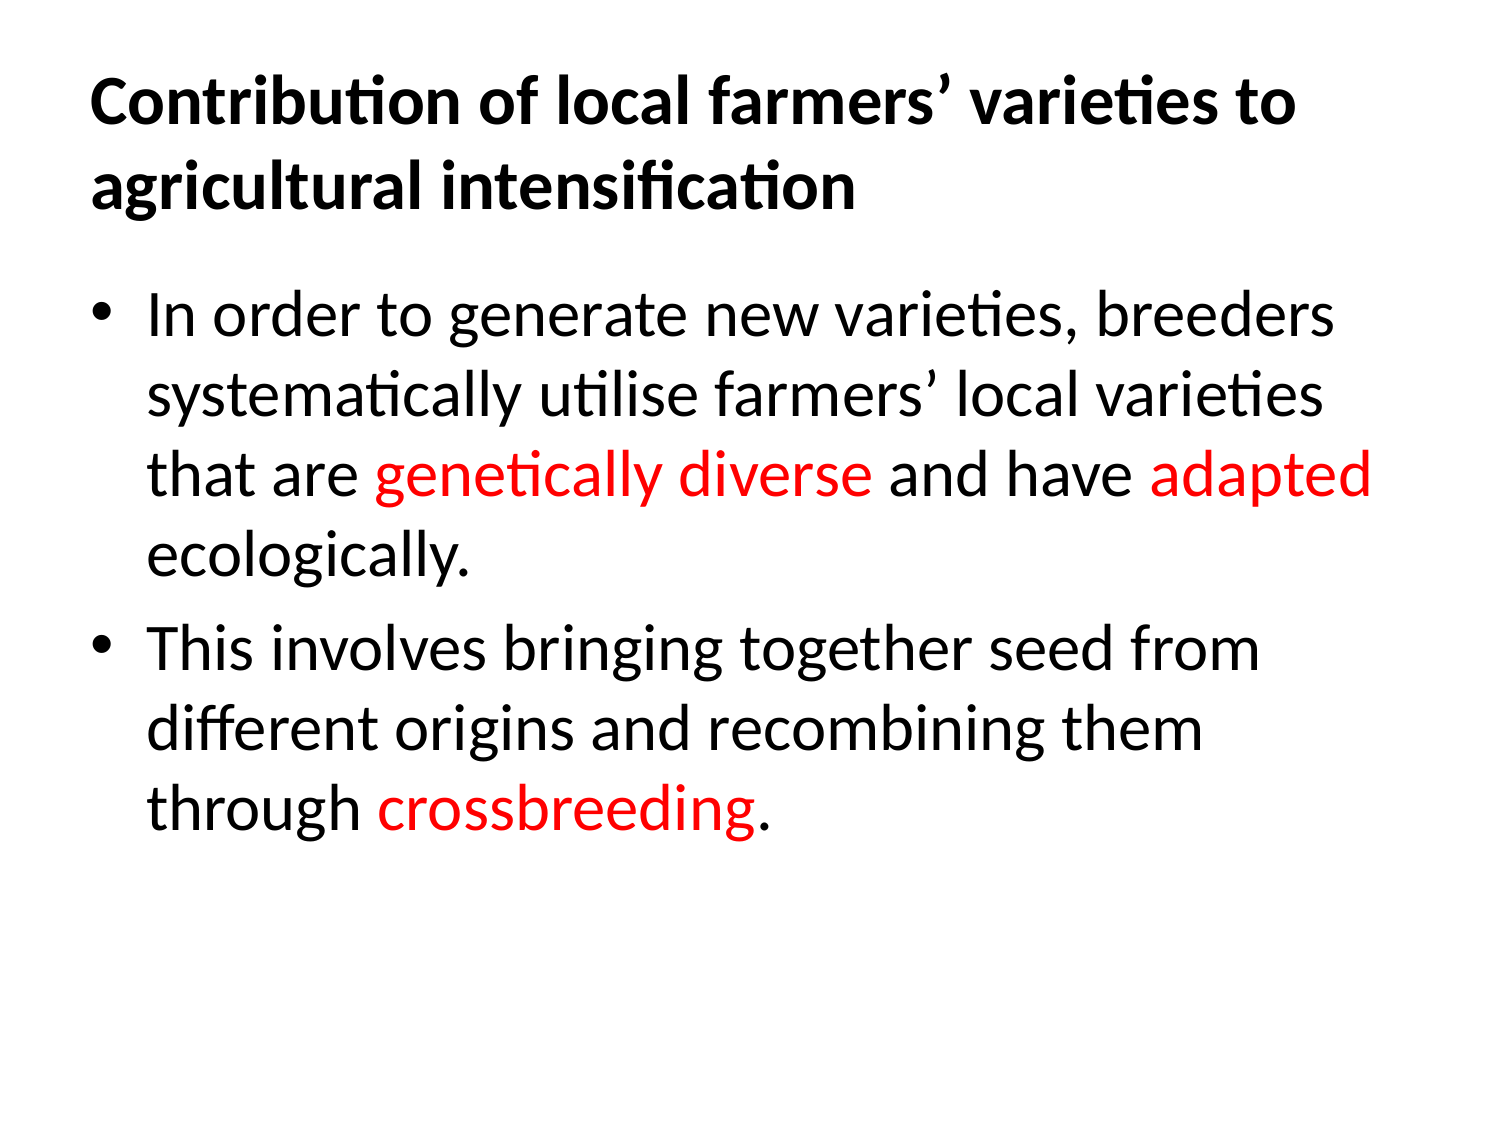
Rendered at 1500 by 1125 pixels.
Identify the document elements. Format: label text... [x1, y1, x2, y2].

title Contribution of local farmers’ varieties to agricultural intensification [75, 45, 1425, 233]
list In order to generate new varieties, breeders systematically utilise farmers’ local varieties that are genetically diverse and have adapted ecologically. This involves bringing together seed from different origins and recombining them through crossbreeding. [75, 262, 1425, 1025]
